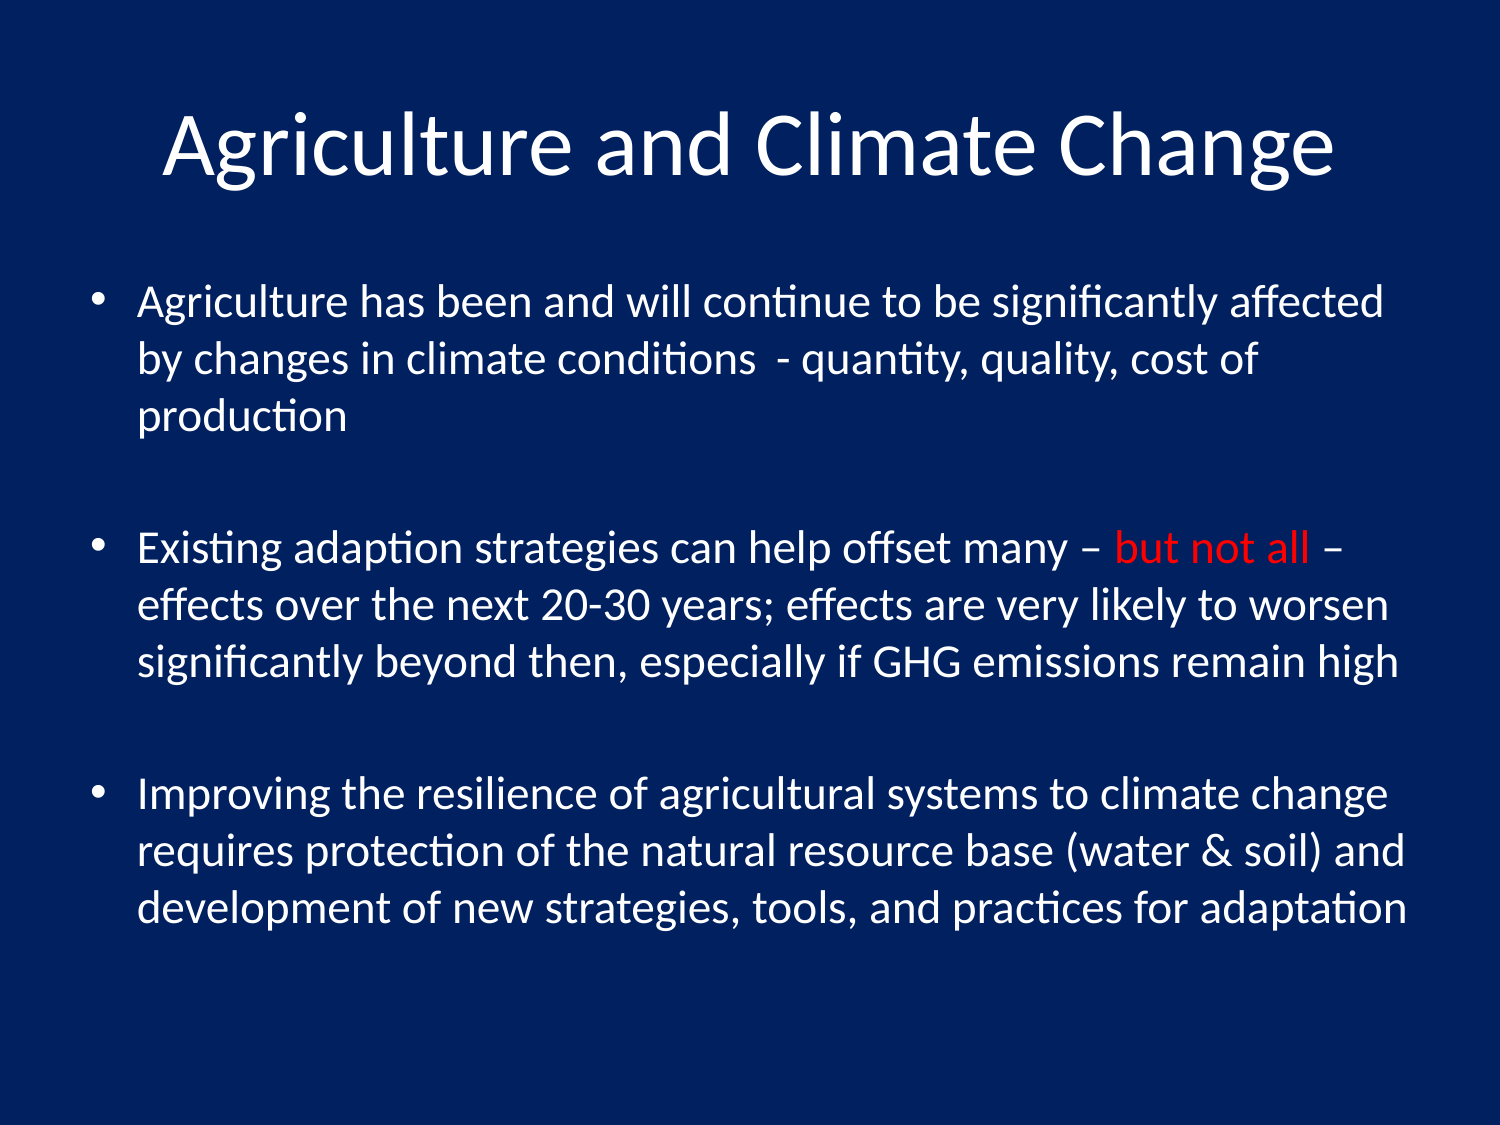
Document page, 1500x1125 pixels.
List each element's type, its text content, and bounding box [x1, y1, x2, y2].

list Agriculture has been and will continue to be significantly affected by changes in climate conditions - quantity, quality, cost of production Existing adaption strategies can help offset many – but not all –effects over the next 20-30 years; effects are very likely to worsen significantly beyond then, especially if GHG emissions remain high Improving the resilience of agricultural systems to climate change requires protection of the natural resource base (water & soil) and development of new strategies, tools, and practices for adaptation [75, 262, 1425, 1050]
title Agriculture and Climate Change [75, 45, 1425, 233]
